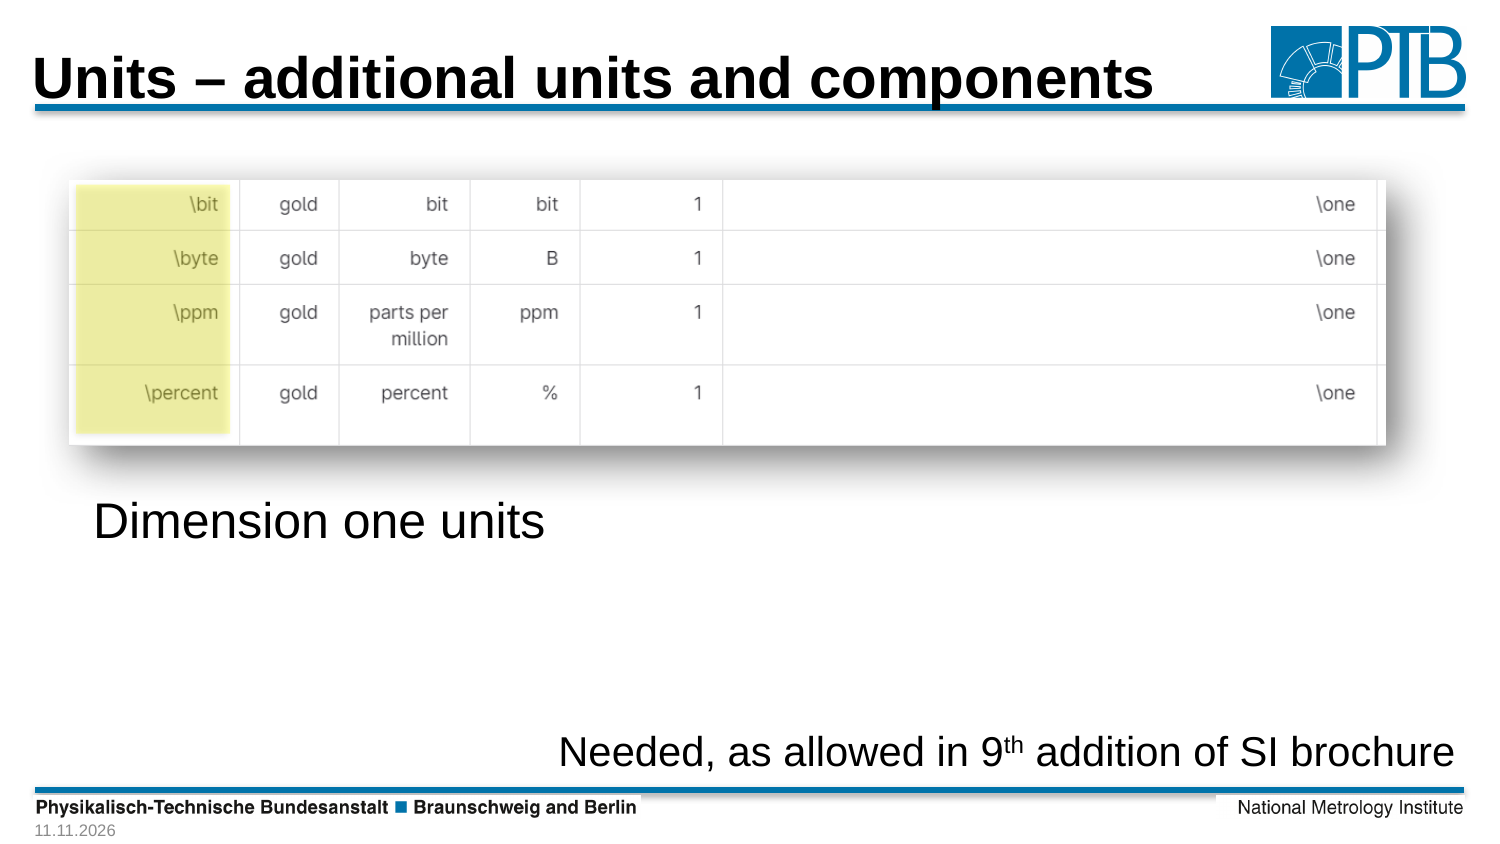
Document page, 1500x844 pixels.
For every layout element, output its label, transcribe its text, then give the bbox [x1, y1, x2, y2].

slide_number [19, 815, 669, 844]
text_box Dimension one units [78, 480, 610, 556]
picture [1459, 80, 1467, 98]
picture [1216, 795, 1465, 819]
picture [33, 795, 641, 815]
picture [69, 180, 1386, 446]
text_box Needed, as allowed in 9th addition of SI brochure [430, 717, 1471, 782]
picture [1459, 26, 1467, 75]
title Units – additional units and components [17, 26, 1459, 123]
